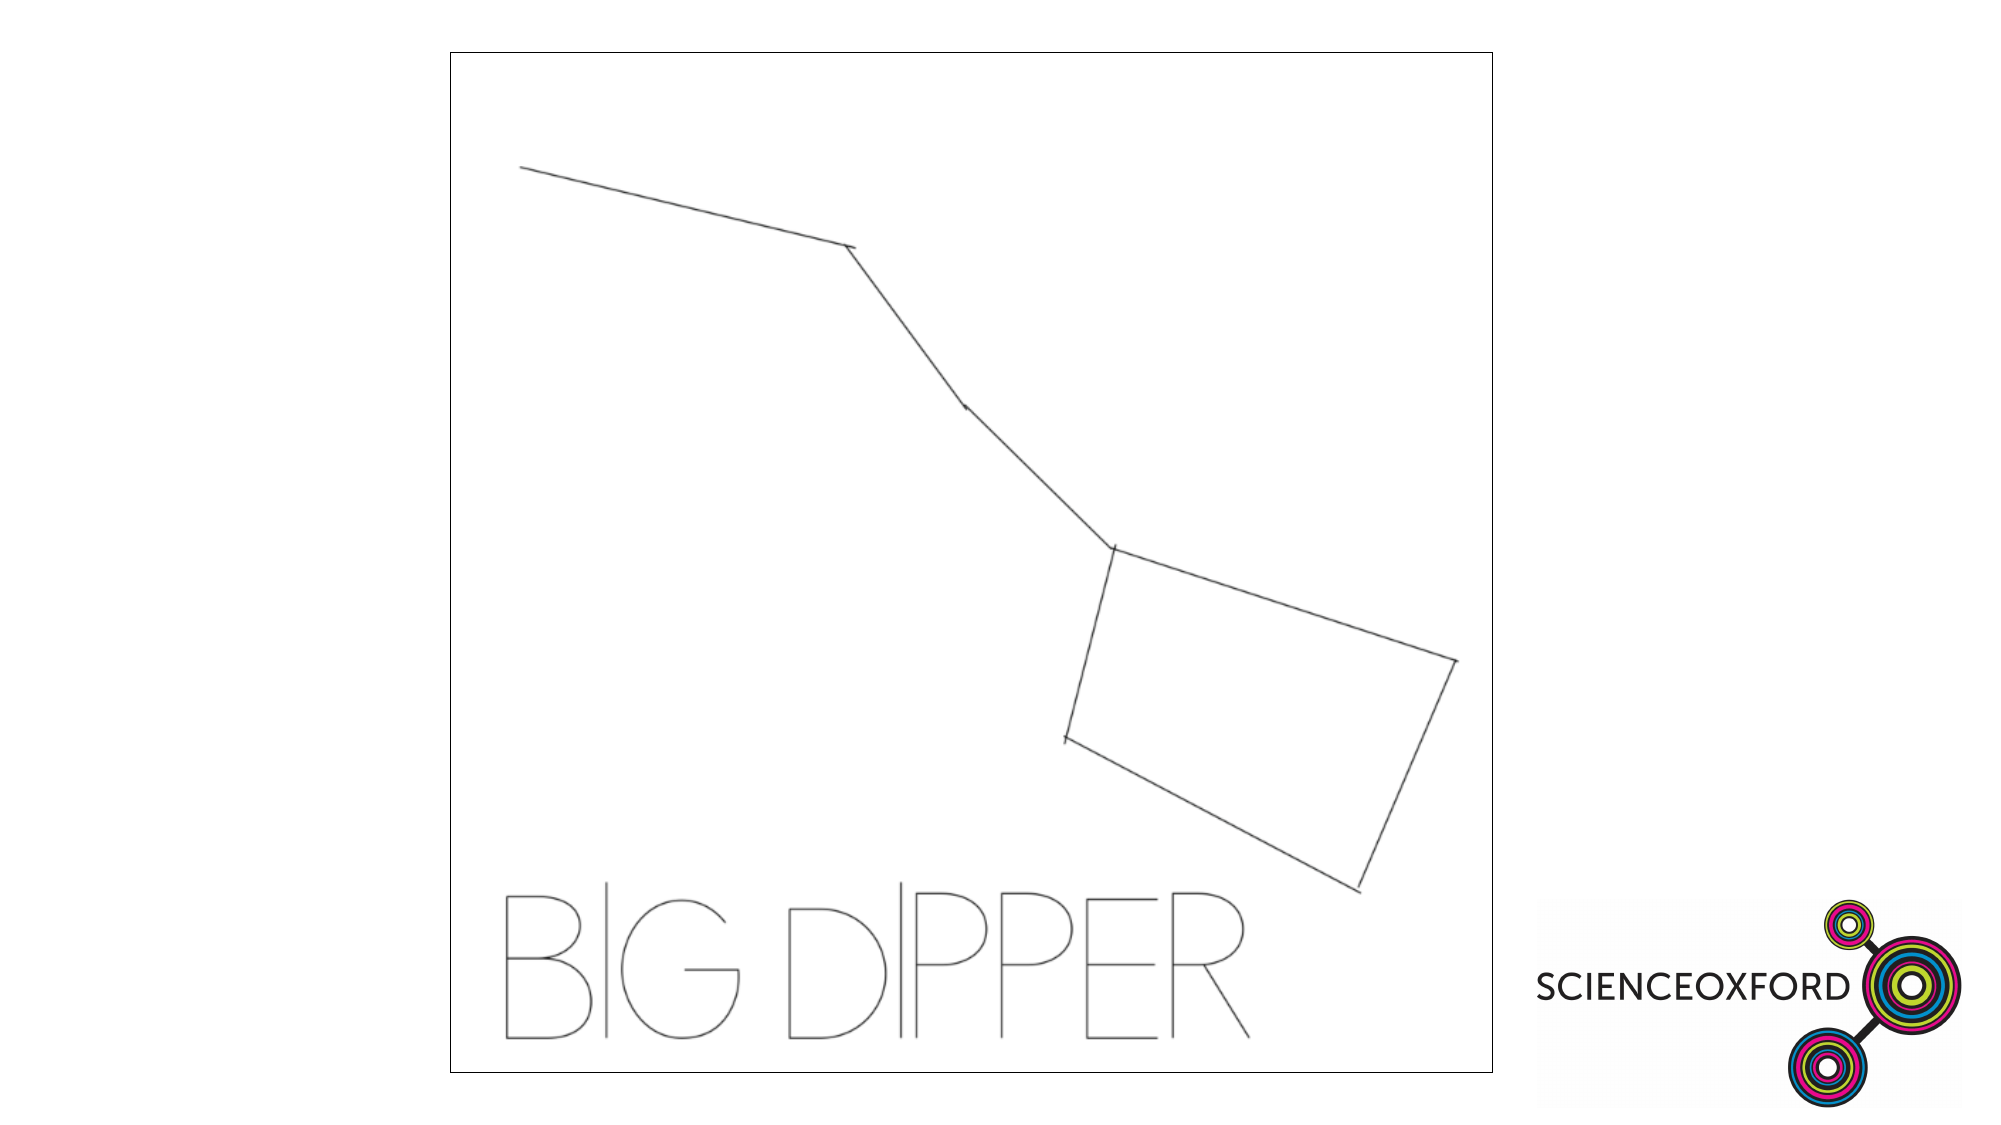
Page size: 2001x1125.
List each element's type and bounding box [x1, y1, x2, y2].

picture [1537, 899, 1962, 1108]
picture [449, 52, 1493, 1073]
